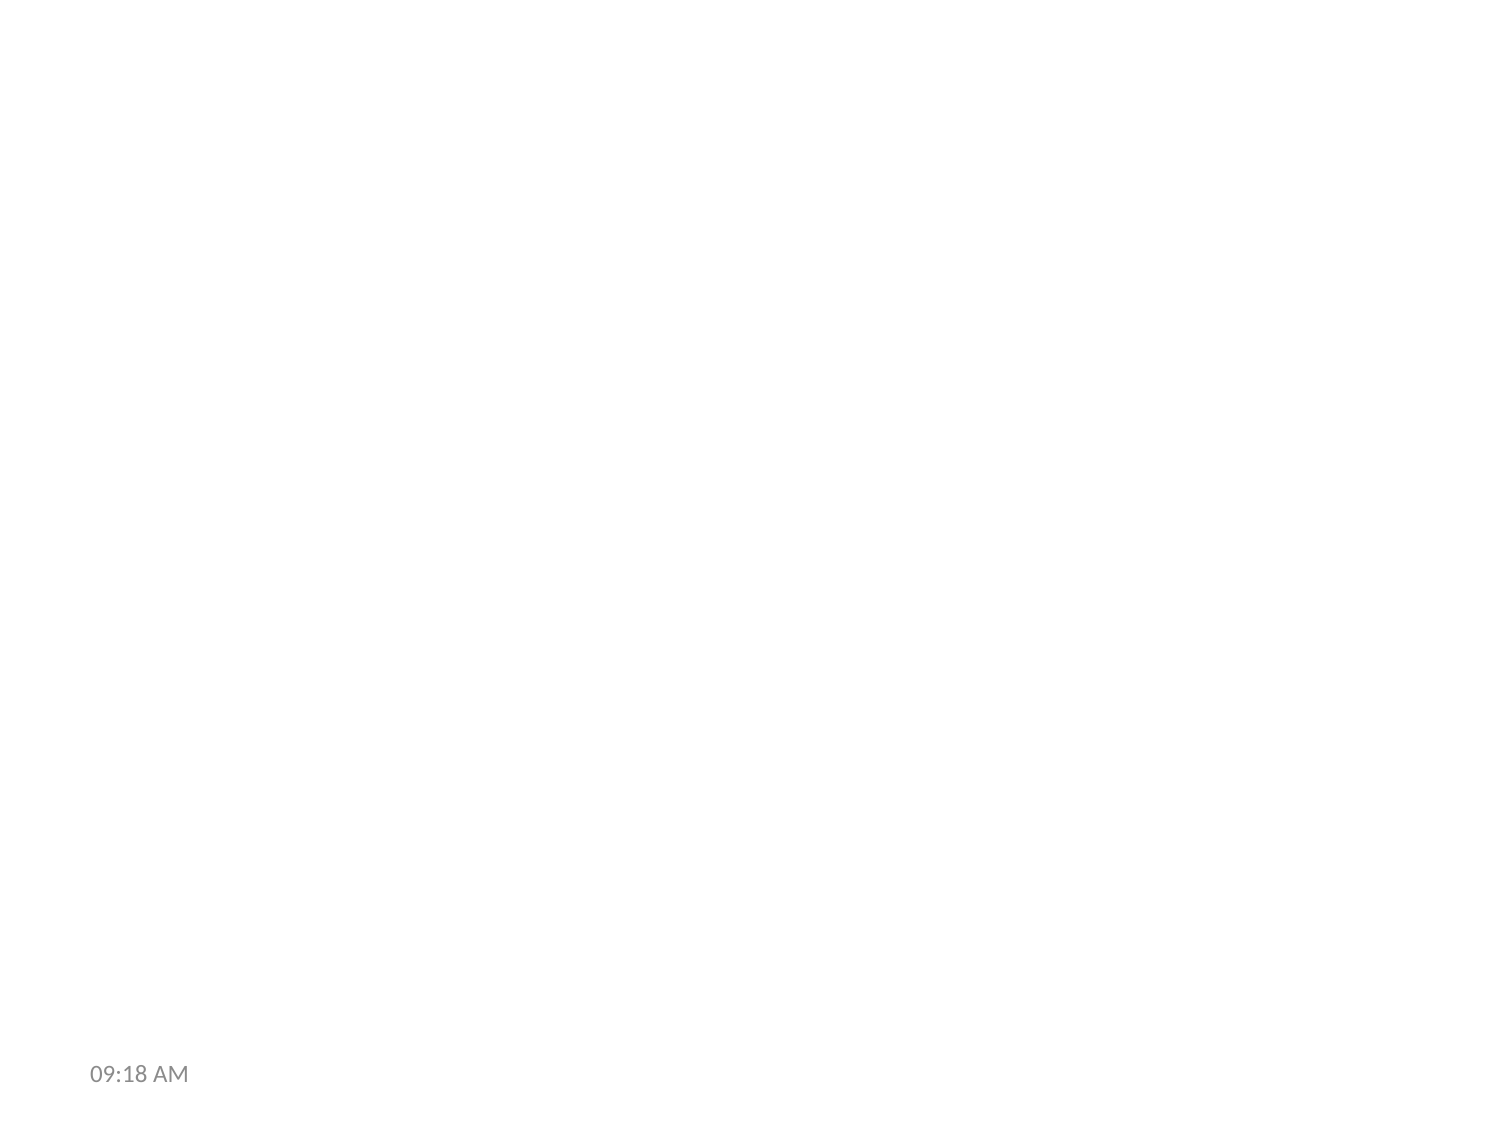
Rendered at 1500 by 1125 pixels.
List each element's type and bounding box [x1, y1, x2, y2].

slide_number [75, 1042, 425, 1103]
